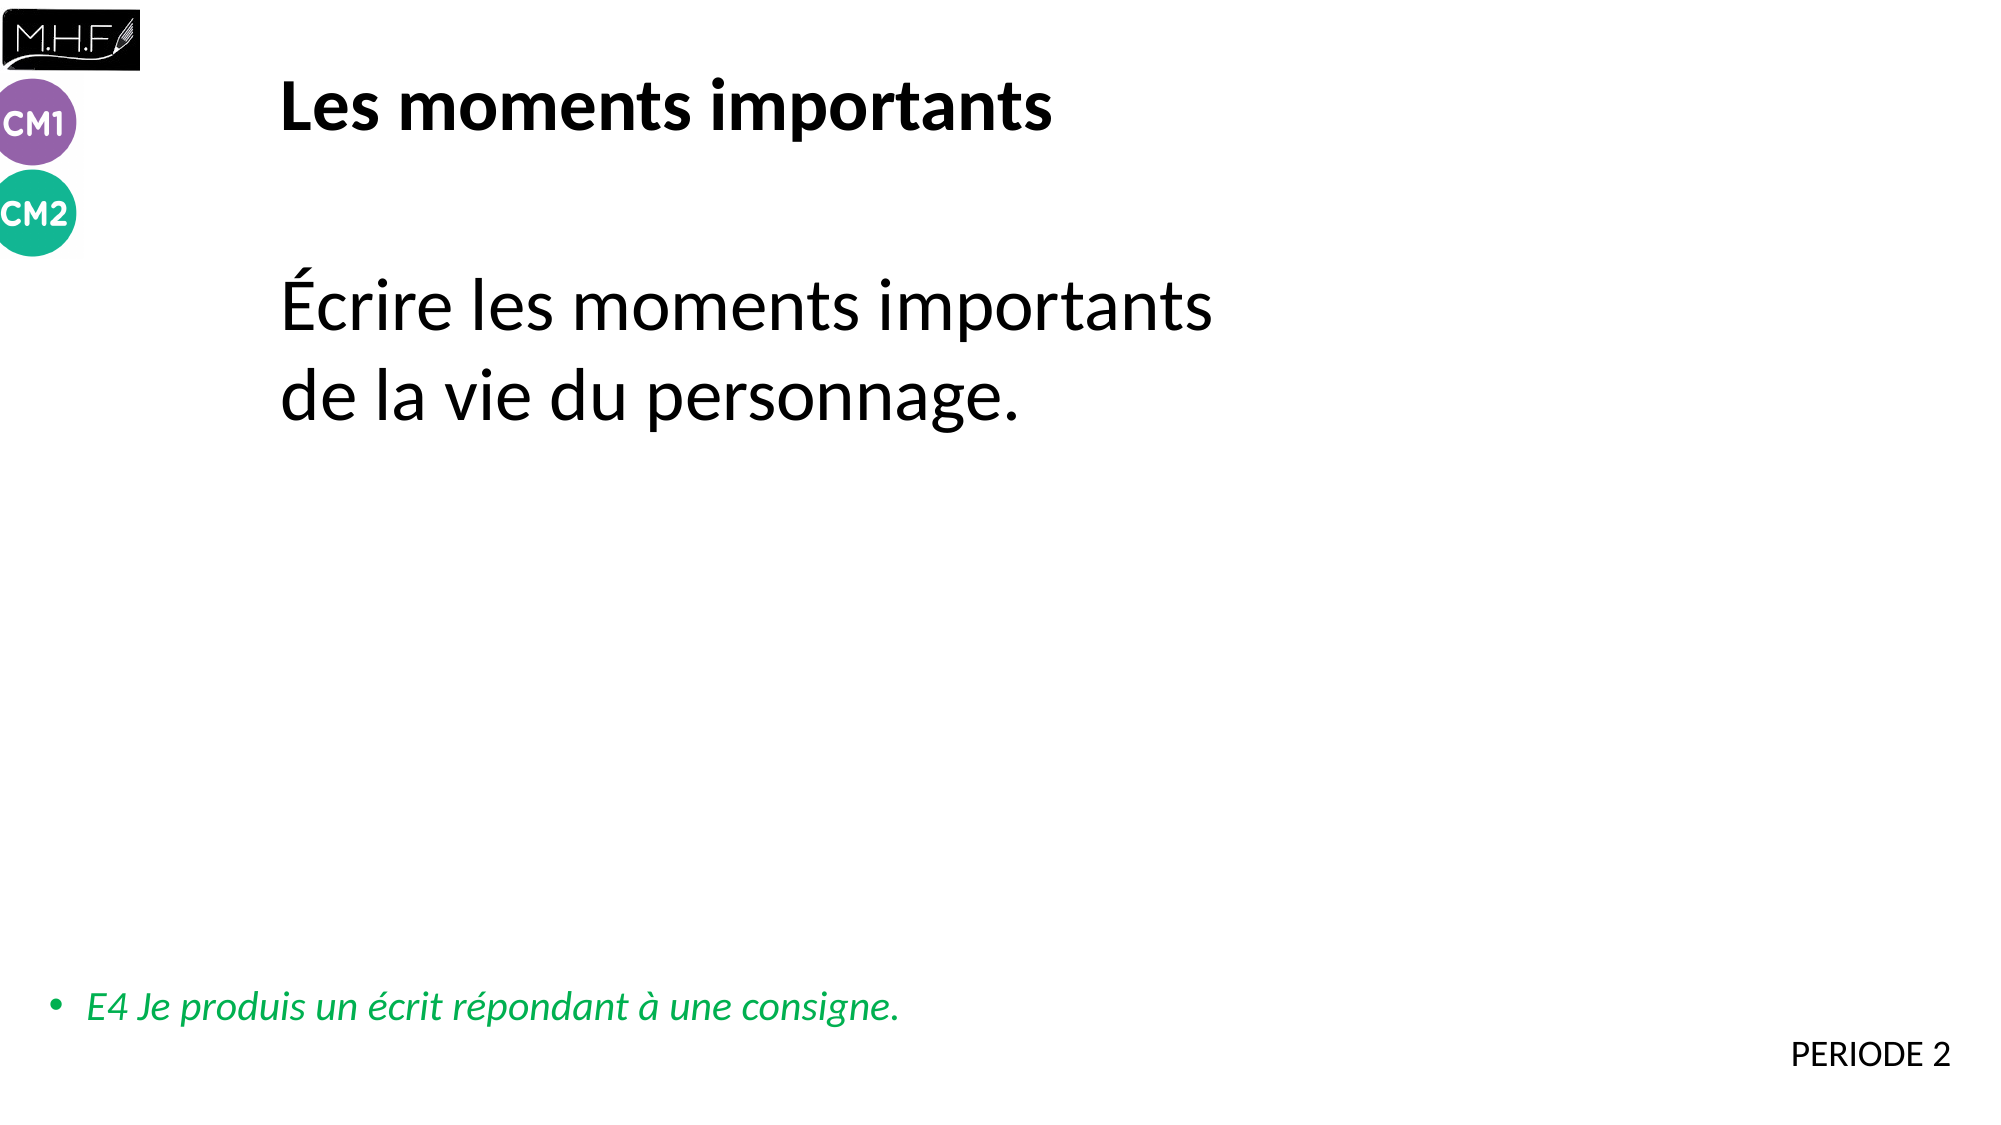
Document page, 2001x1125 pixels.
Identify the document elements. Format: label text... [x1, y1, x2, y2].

text_box Écrire les moments importants de la vie du personnage. [265, 248, 1285, 915]
title Les moments importants [265, 12, 1616, 201]
text_box PERIODE 2 [1362, 1021, 1967, 1082]
picture [0, 7, 140, 259]
list E4 Je produis un écrit répondant à une consigne. [33, 976, 1158, 1101]
